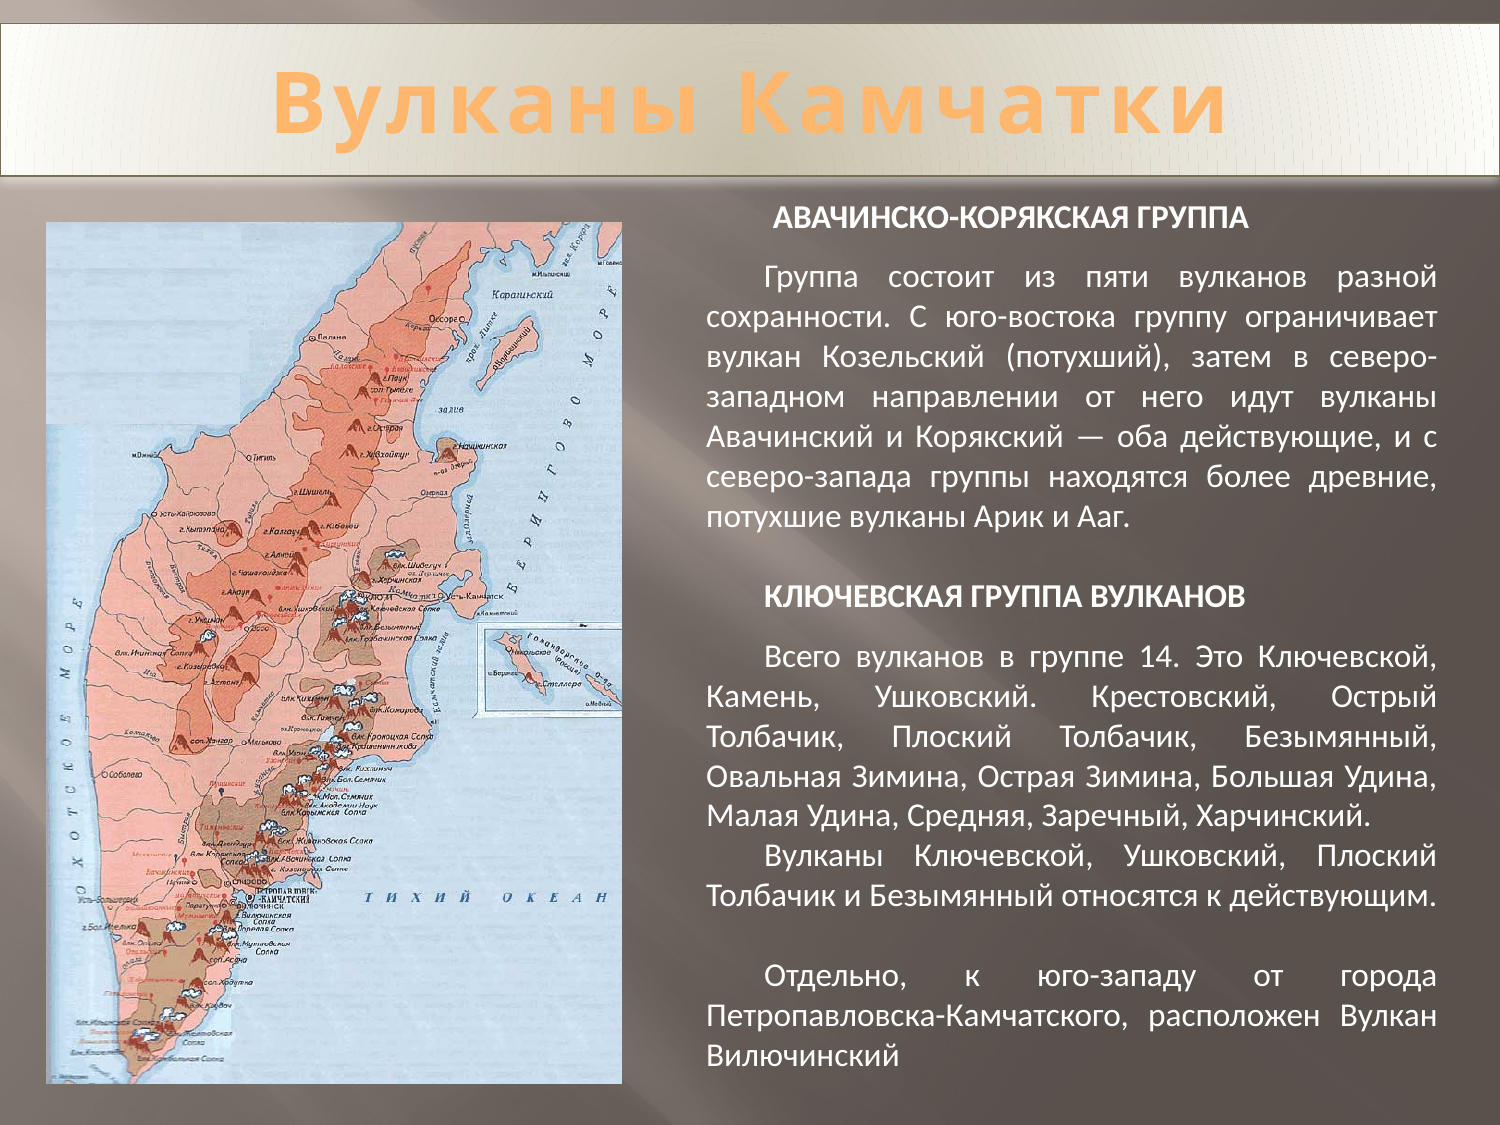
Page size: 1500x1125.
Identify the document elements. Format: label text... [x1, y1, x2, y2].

title Вулканы Камчатки [0, 23, 1500, 177]
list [46, 222, 622, 1085]
text_box АВАЧИНСКО-КОРЯКСКАЯ ГРУППА Группа состоит из пяти вулканов разной сохранности. С юго-востока группу ограничивает вулкан Козельский (потухший), затем в северо-западном направлении от него идут вулканы Авачинский и Корякский — оба действующие, и с северо-запада группы находятся более древние, потухшие вулканы Арик и Ааг. КЛЮЧЕВСКАЯ ГРУППА ВУЛКАНОВ Всего вулканов в группе 14. Это Ключевской, Камень, Ушковский. Крестовский, Острый Толбачик, Плоский Толбачик, Безымянный, Овальная Зимина, Острая Зимина, Большая Удина, Малая Удина, Средняя, Заречный, Харчинский. Вулканы Ключевской, Ушковский, Плоский Толбачик и Безымянный относятся к действующим. Отдельно, к юго-западу от города Петропавловска-Камчатского, расположен Вулкан Вилючинский [691, 187, 1454, 1121]
